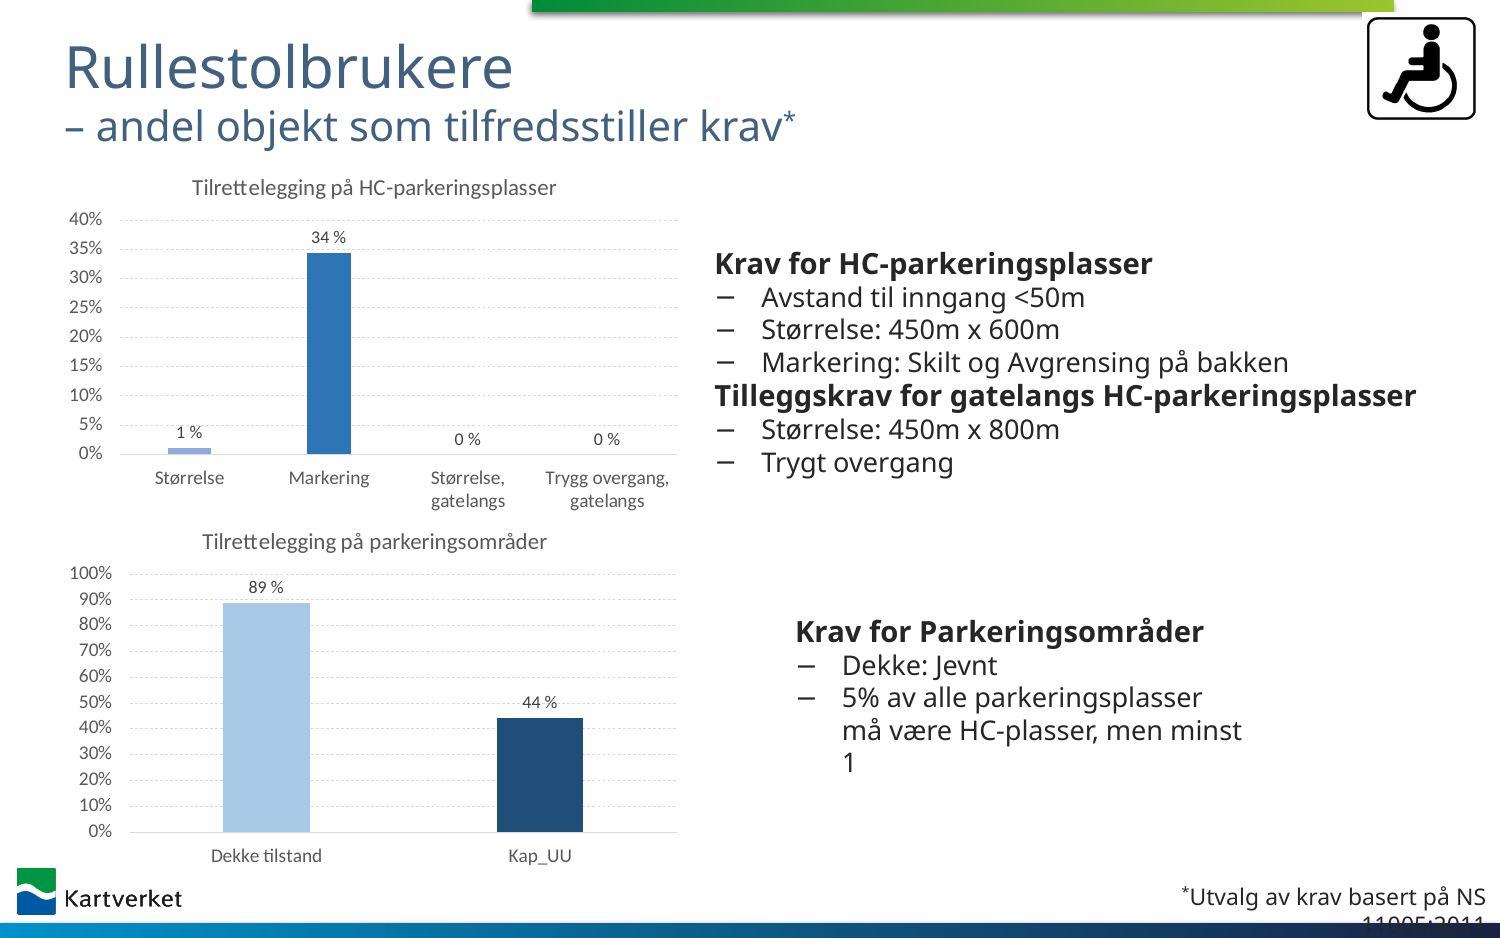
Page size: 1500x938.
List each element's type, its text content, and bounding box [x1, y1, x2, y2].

text_box *Utvalg av krav basert på NS 11005:2011 [1068, 873, 1500, 938]
text_box Krav for HC-parkeringsplasser Avstand til inngang <50m Størrelse: 450m x 600m Markering: Skilt og Avgrensing på bakken Tilleggskrav for gatelangs HC-parkeringsplasser Størrelse: 450m x 800m Trygt overgang [699, 237, 1433, 485]
picture [62, 166, 688, 519]
picture [1362, 12, 1481, 126]
text_box Rullestolbrukere – andel objekt som tilfredsstiller krav* [49, 25, 1431, 158]
text_box Krav for Parkeringsområder Dekke: Jevnt 5% av alle parkeringsplasser må være HC-plasser, men minst 1 [780, 605, 1261, 786]
picture [62, 520, 688, 874]
